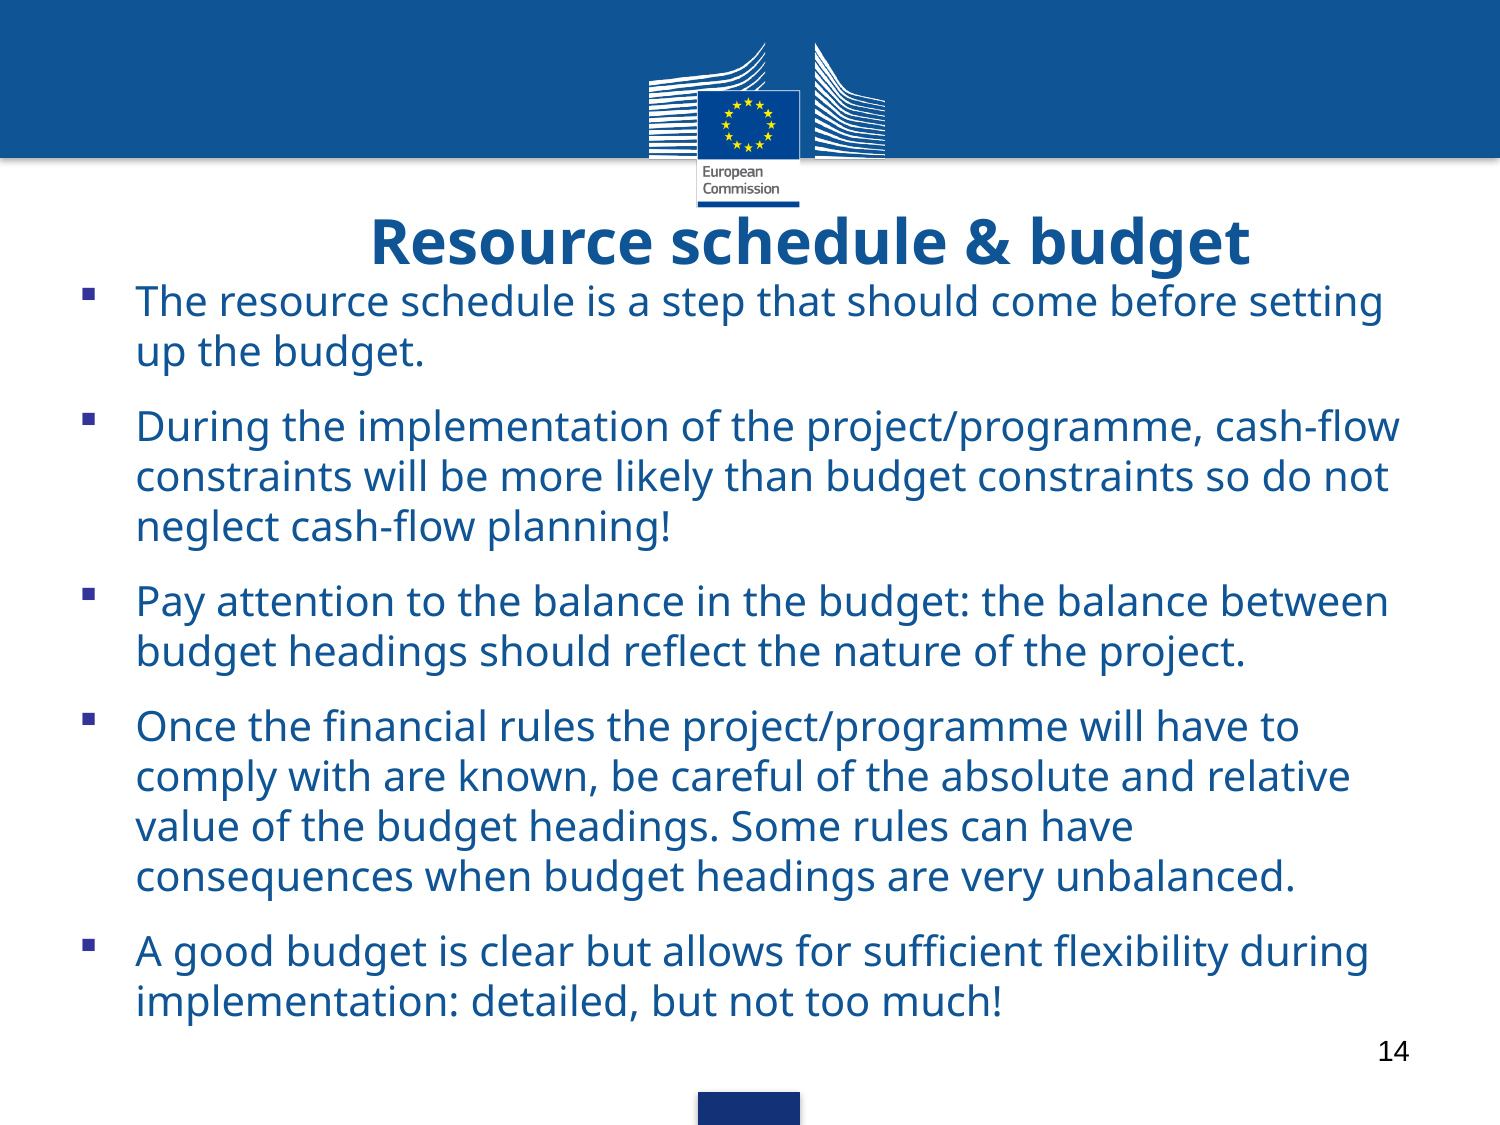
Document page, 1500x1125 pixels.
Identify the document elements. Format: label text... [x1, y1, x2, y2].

picture [649, 42, 885, 175]
title Resource schedule & budget [62, 175, 1500, 303]
list The resource schedule is a step that should come before setting up the budget. During the implementation of the project/programme, cash-flow constraints will be more likely than budget constraints so do not neglect cash-flow planning! Pay attention to the balance in the budget: the balance between budget headings should reflect the nature of the project. Once the financial rules the project/programme will have to comply with are known, be careful of the absolute and relative value of the budget headings. Some rules can have consequences when budget headings are very unbalanced. A good budget is clear but allows for sufficient flexibility during implementation: detailed, but not too much! [63, 266, 1423, 1125]
